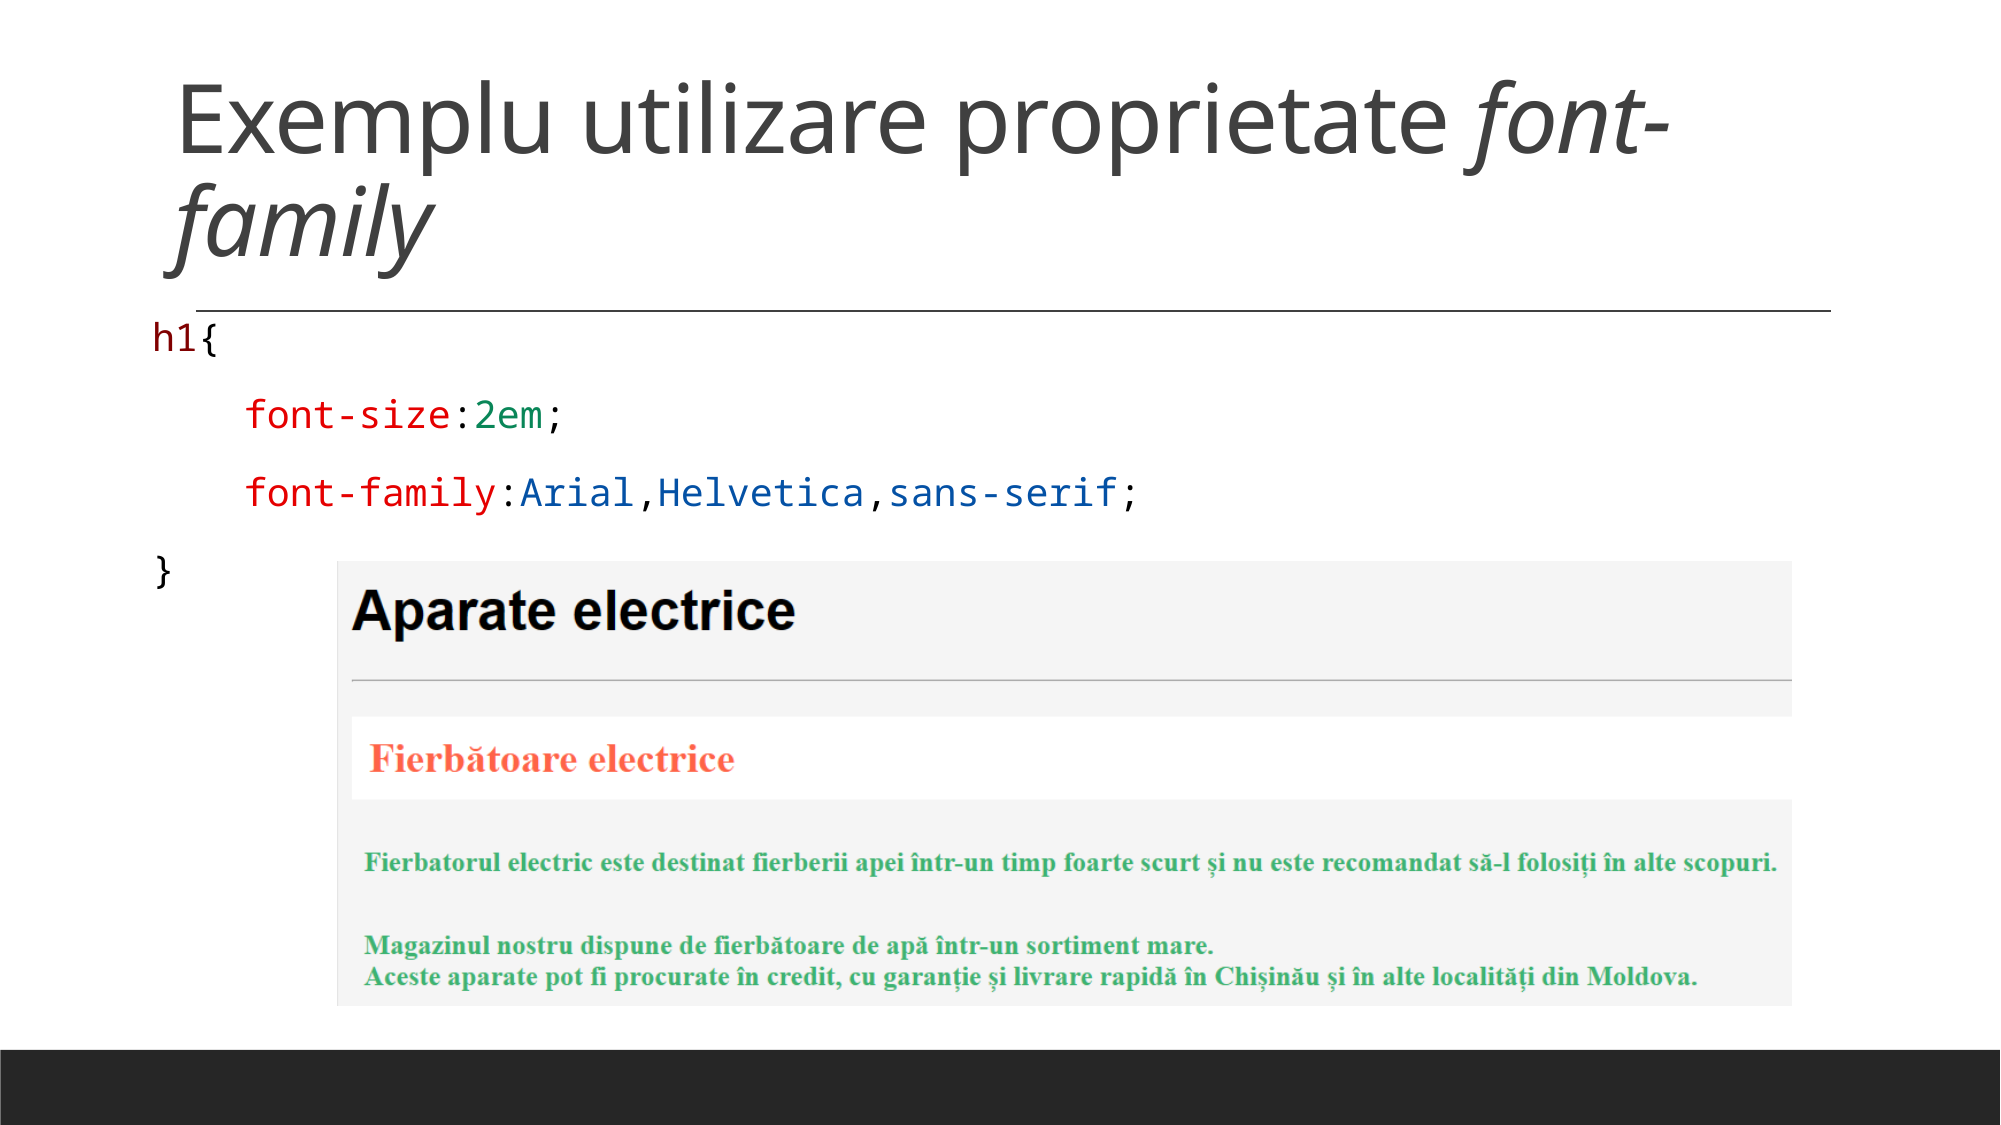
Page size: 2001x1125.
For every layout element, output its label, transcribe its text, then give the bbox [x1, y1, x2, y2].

list h1{ font-size:2em; font-family:Arial,Helvetica,sans-serif; } [137, 300, 1713, 600]
title Exemplu utilizare proprietate font-family [159, 47, 1830, 285]
picture [336, 561, 1792, 1006]
